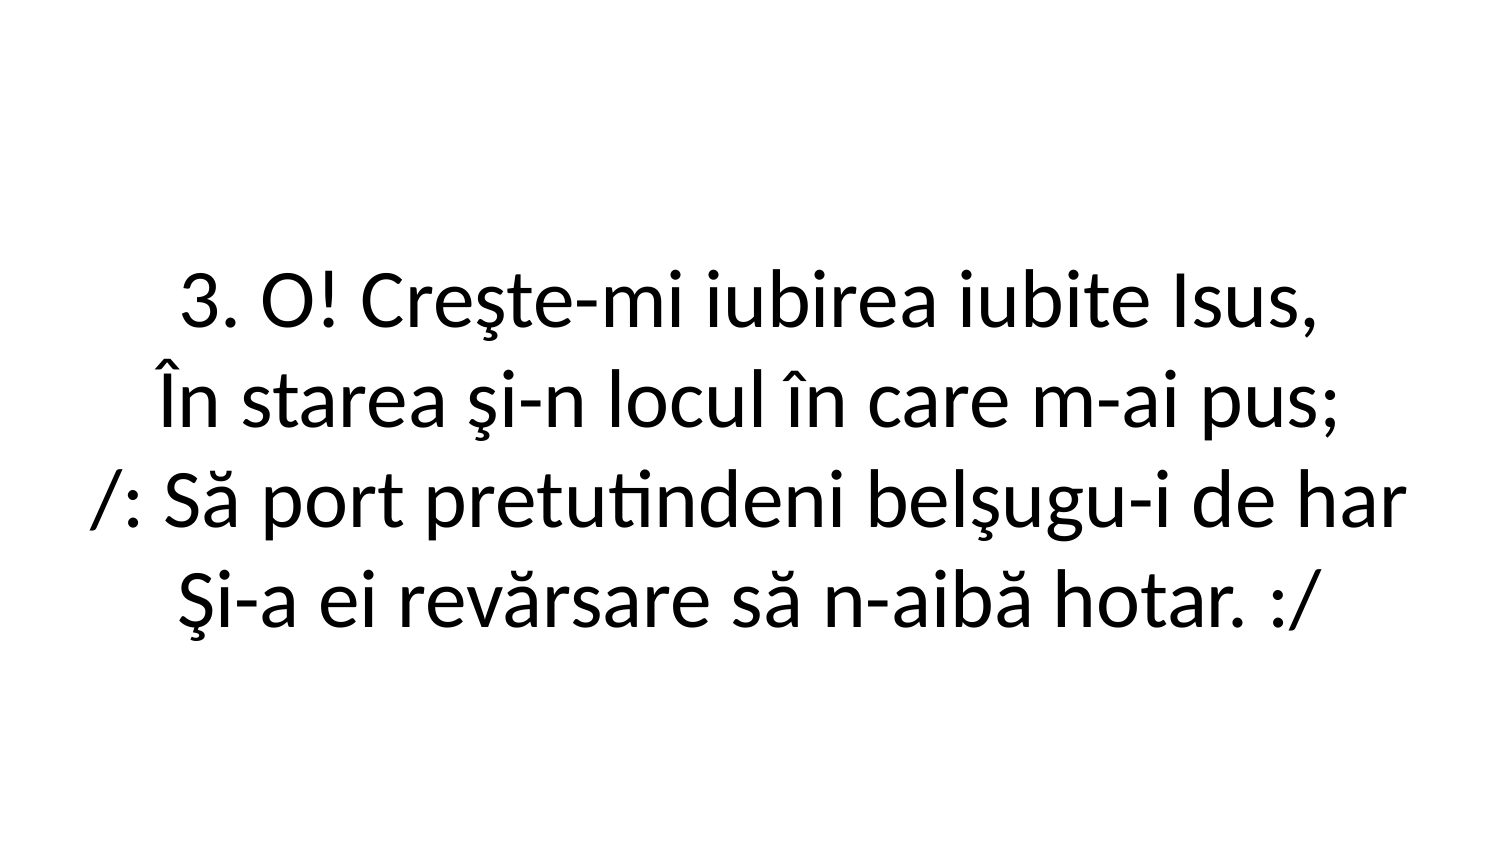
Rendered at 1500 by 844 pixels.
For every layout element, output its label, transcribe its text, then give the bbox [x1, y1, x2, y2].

text_box 3. O! Creşte-mi iubirea iubite Isus, În starea şi-n locul în care m-ai pus; /: Să port pretutindeni belşugu-i de har Şi-a ei revărsare să n-aibă hotar. :/ [75, 192, 1425, 652]
